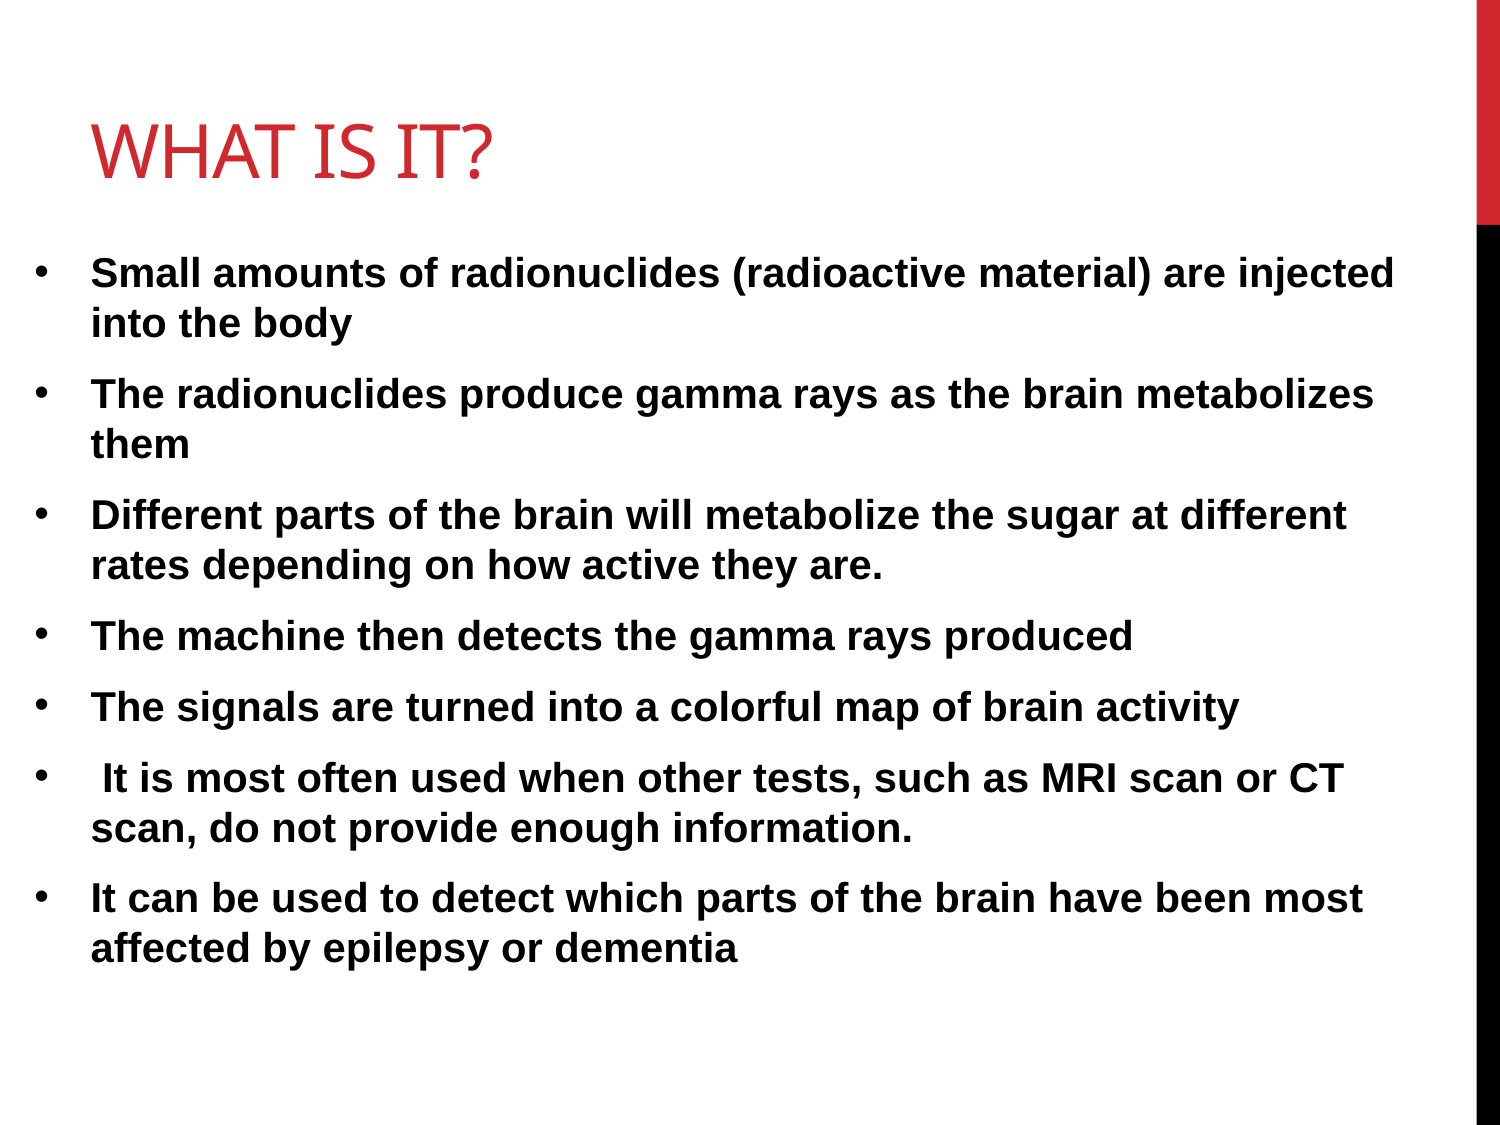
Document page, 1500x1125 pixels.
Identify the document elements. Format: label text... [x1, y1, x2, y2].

title What is it? [75, 52, 1025, 202]
list Small amounts of radionuclides (radioactive material) are injected into the body The radionuclides produce gamma rays as the brain metabolizes them Different parts of the brain will metabolize the sugar at different rates depending on how active they are. The machine then detects the gamma rays produced The signals are turned into a colorful map of brain activity It is most often used when other tests, such as MRI scan or CT scan, do not provide enough information. It can be used to detect which parts of the brain have been most affected by epilepsy or dementia [19, 238, 1442, 1125]
